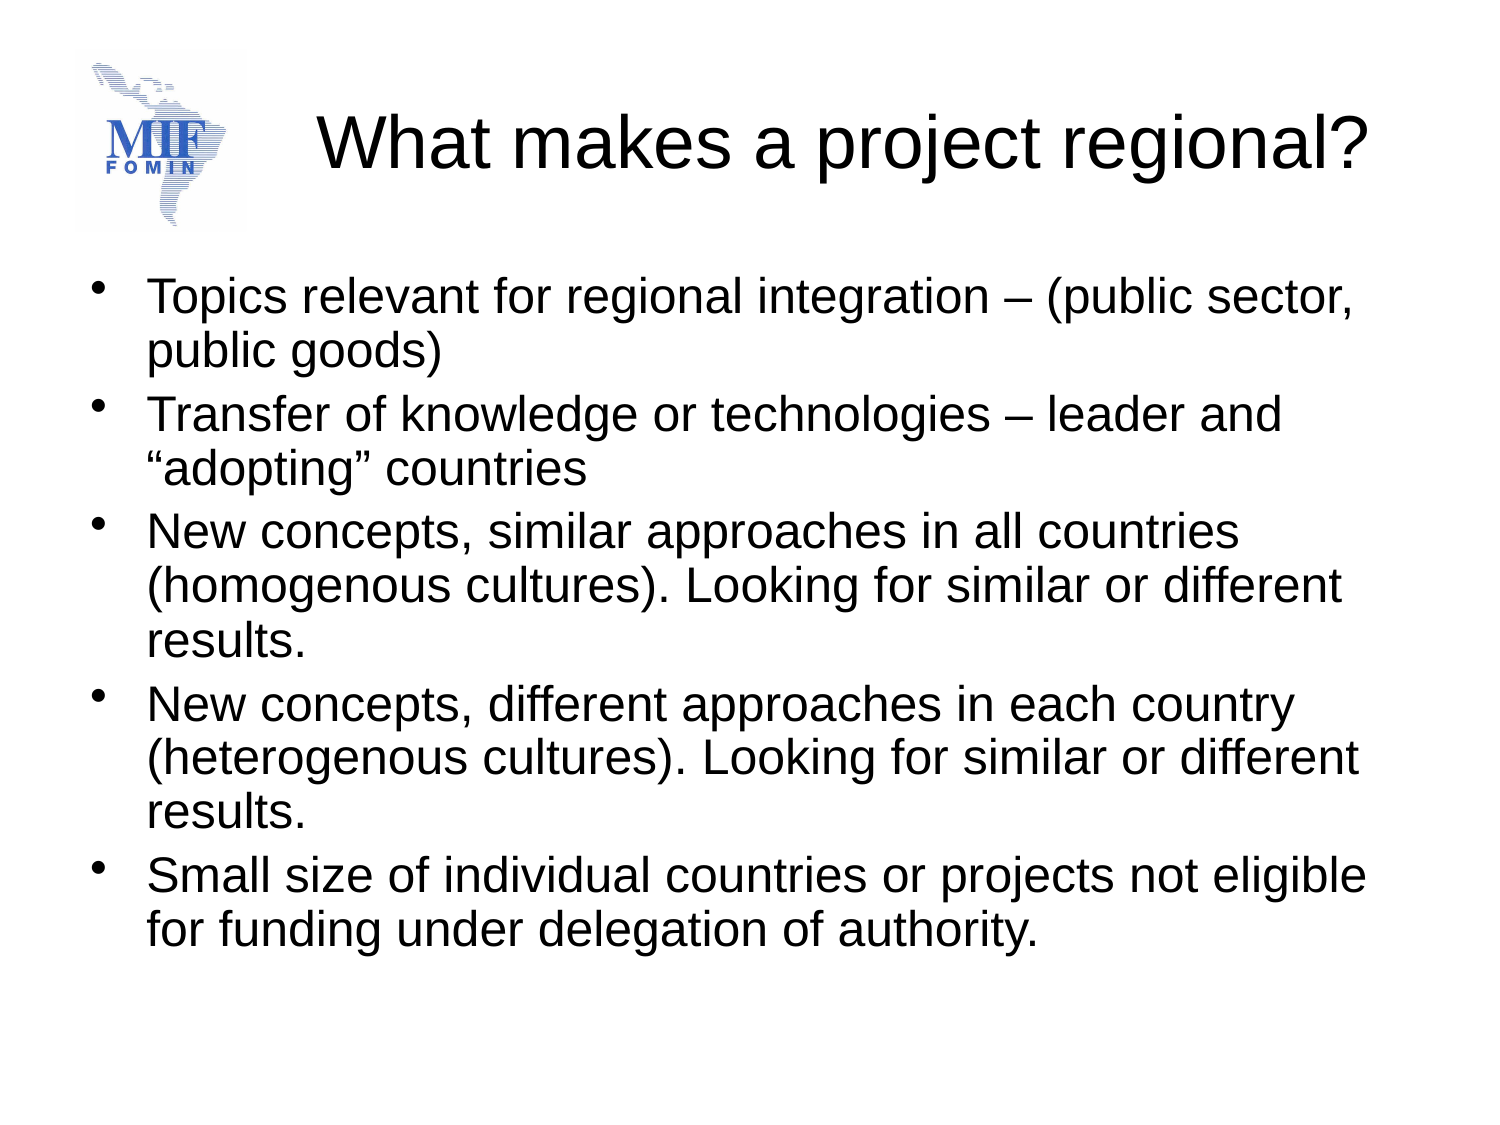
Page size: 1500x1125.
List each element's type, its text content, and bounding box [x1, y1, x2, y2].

picture [75, 49, 247, 232]
title What makes a project regional? [262, 44, 1426, 233]
list Topics relevant for regional integration – (public sector, public goods) Transfer of knowledge or technologies – leader and “adopting” countries New concepts, similar approaches in all countries (homogenous cultures). Looking for similar or different results. New concepts, different approaches in each country (heterogenous cultures). Looking for similar or different results. Small size of individual countries or projects not eligible for funding under delegation of authority. [74, 262, 1426, 1006]
